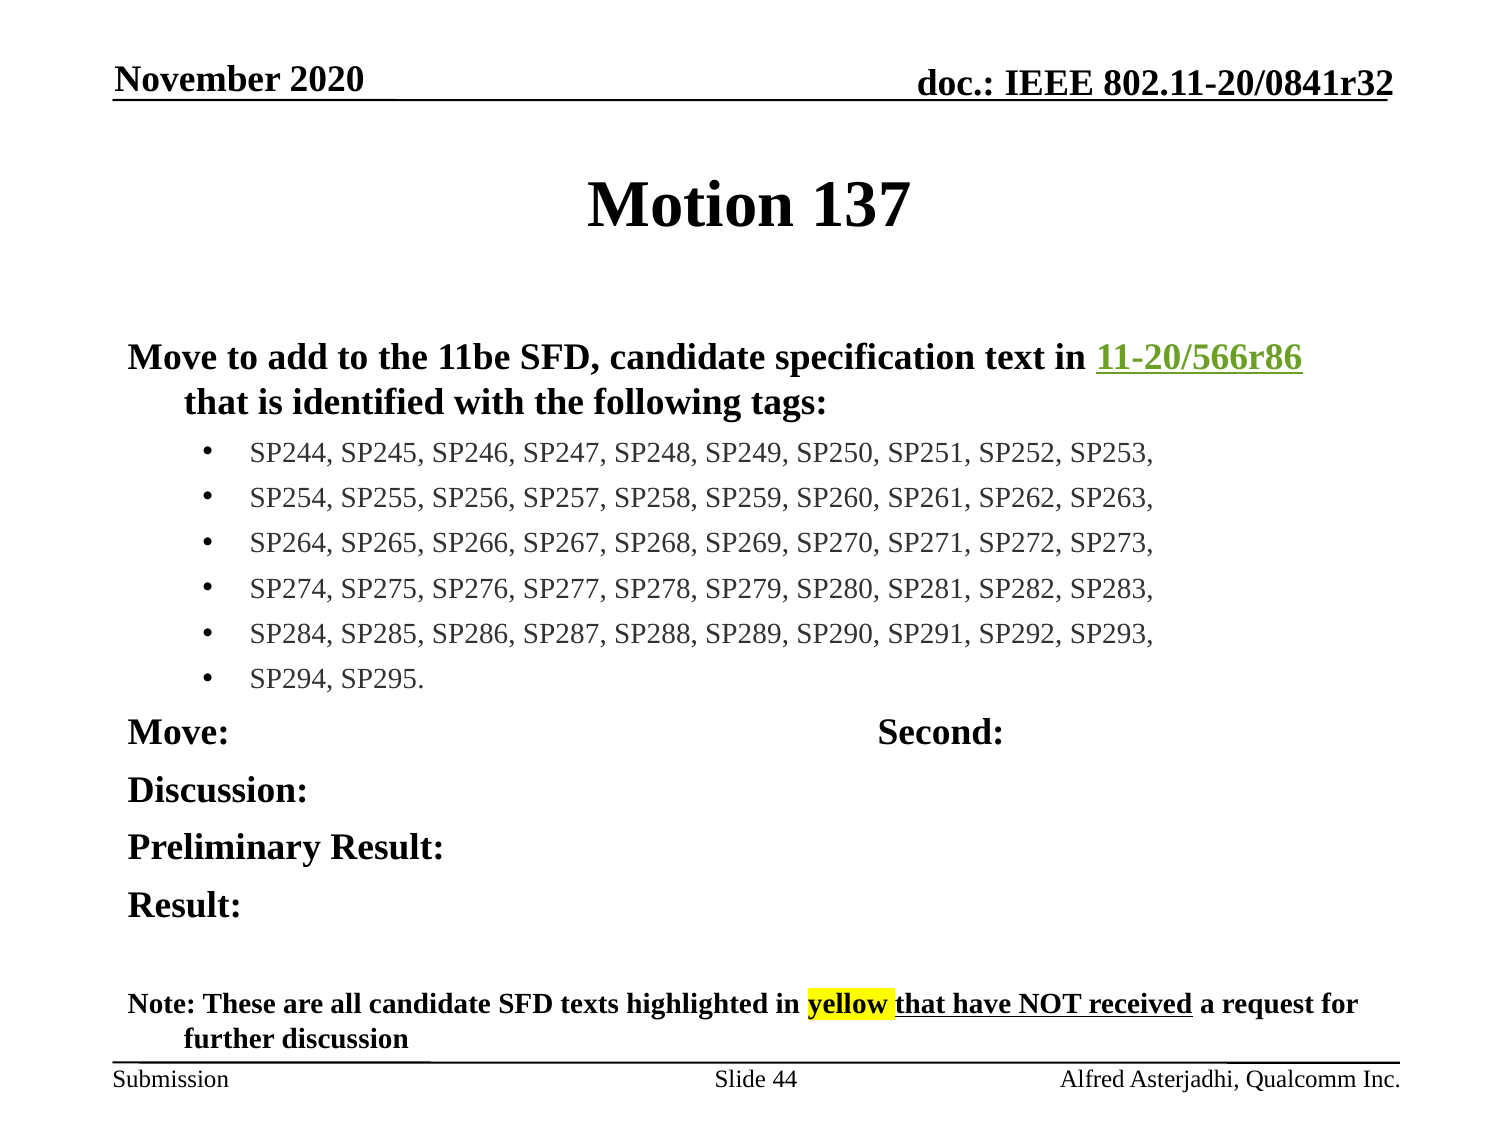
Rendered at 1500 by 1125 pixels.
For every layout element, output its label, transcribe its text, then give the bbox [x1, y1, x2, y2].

slide_number Slide 44 [712, 1061, 800, 1123]
title Motion 137 [112, 112, 1388, 288]
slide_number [114, 54, 423, 100]
list Move to add to the 11be SFD, candidate specification text in 11-20/566r86 that is identified with the following tags: SP244, SP245, SP246, SP247, SP248, SP249, SP250, SP251, SP252, SP253, SP254, SP255, SP256, SP257, SP258, SP259, SP260, SP261, SP262, SP263, SP264, SP265, SP266, SP267, SP268, SP269, SP270, SP271, SP272, SP273, SP274, SP275, SP276, SP277, SP278, SP279, SP280, SP281, SP282, SP283, SP284, SP285, SP286, SP287, SP288, SP289, SP290, SP291, SP292, SP293, SP294, SP295. Move: Second: Discussion: Preliminary Result: Result: Note: These are all candidate SFD texts highlighted in yellow that have NOT received a request for further discussion [112, 324, 1388, 1063]
footer Alfred Asterjadhi, Qualcomm Inc. [878, 1061, 1402, 1093]
